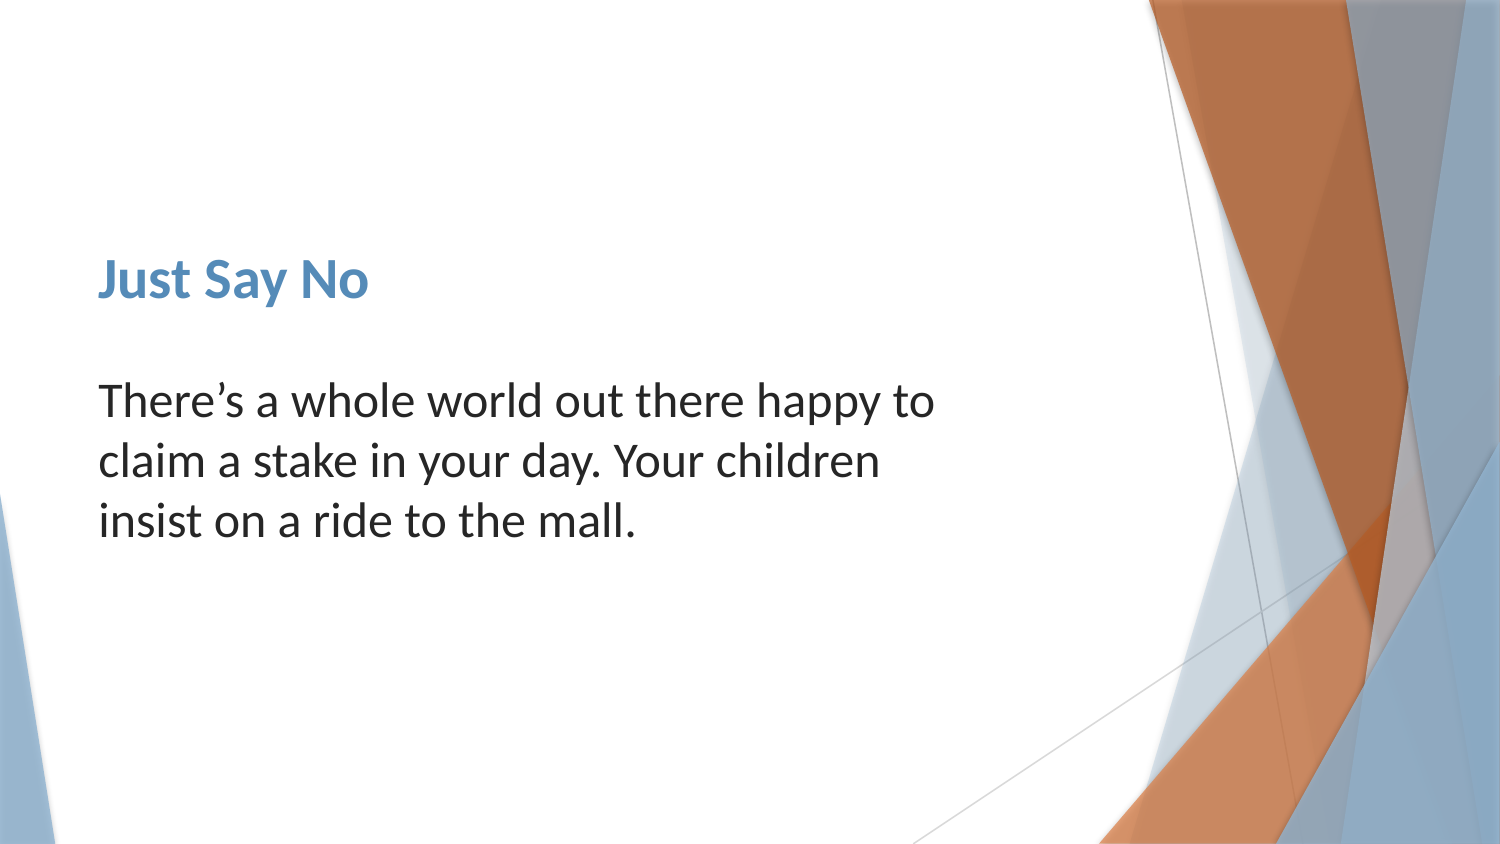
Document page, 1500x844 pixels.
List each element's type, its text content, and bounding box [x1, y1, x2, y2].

title Just Say No [83, 232, 1141, 320]
list There’s a whole world out there happy to claim a stake in your day. Your children insist on a ride to the mall. [83, 360, 998, 590]
